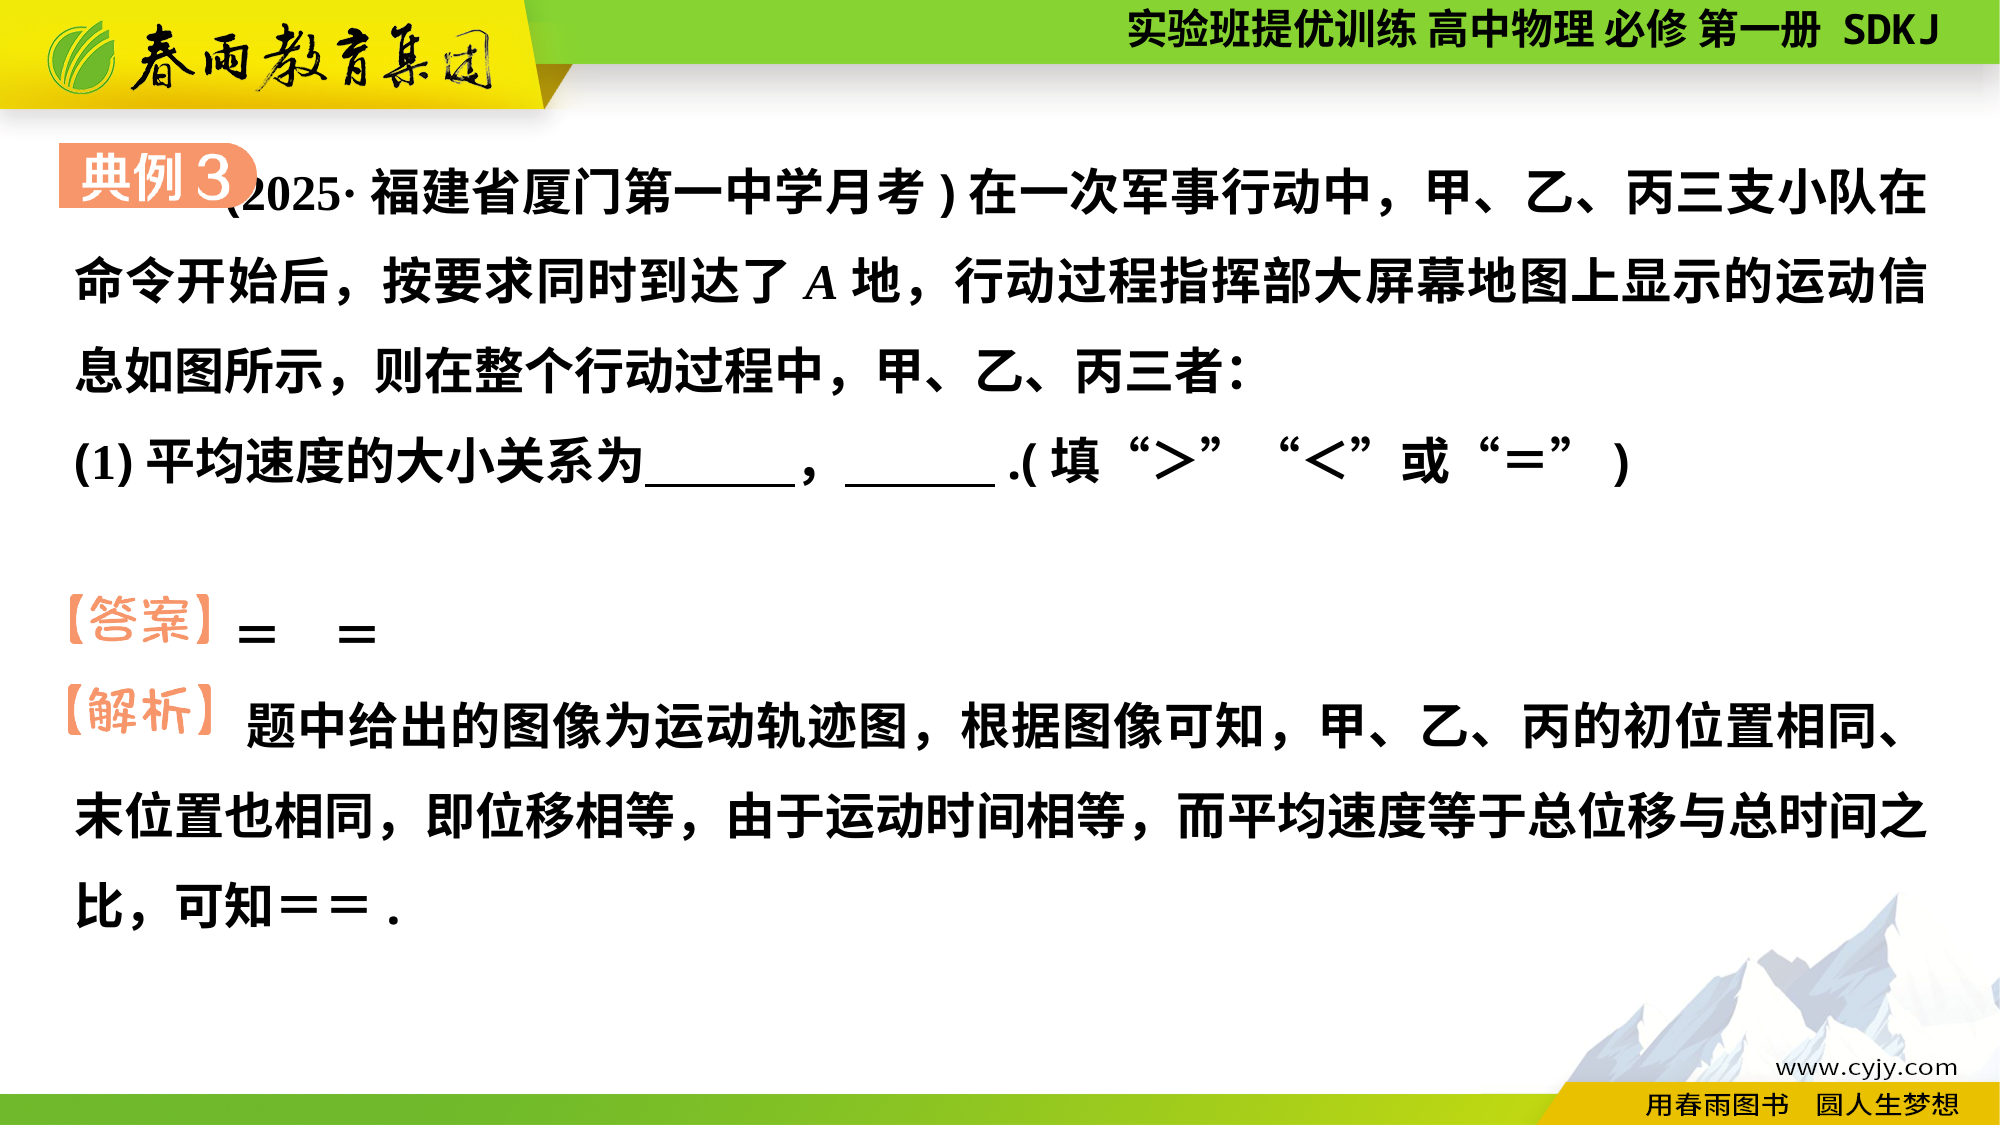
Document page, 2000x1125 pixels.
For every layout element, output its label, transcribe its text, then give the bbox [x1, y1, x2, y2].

picture [0, 0, 2000, 1125]
text_box ＝ ＝ [59, 567, 1944, 673]
